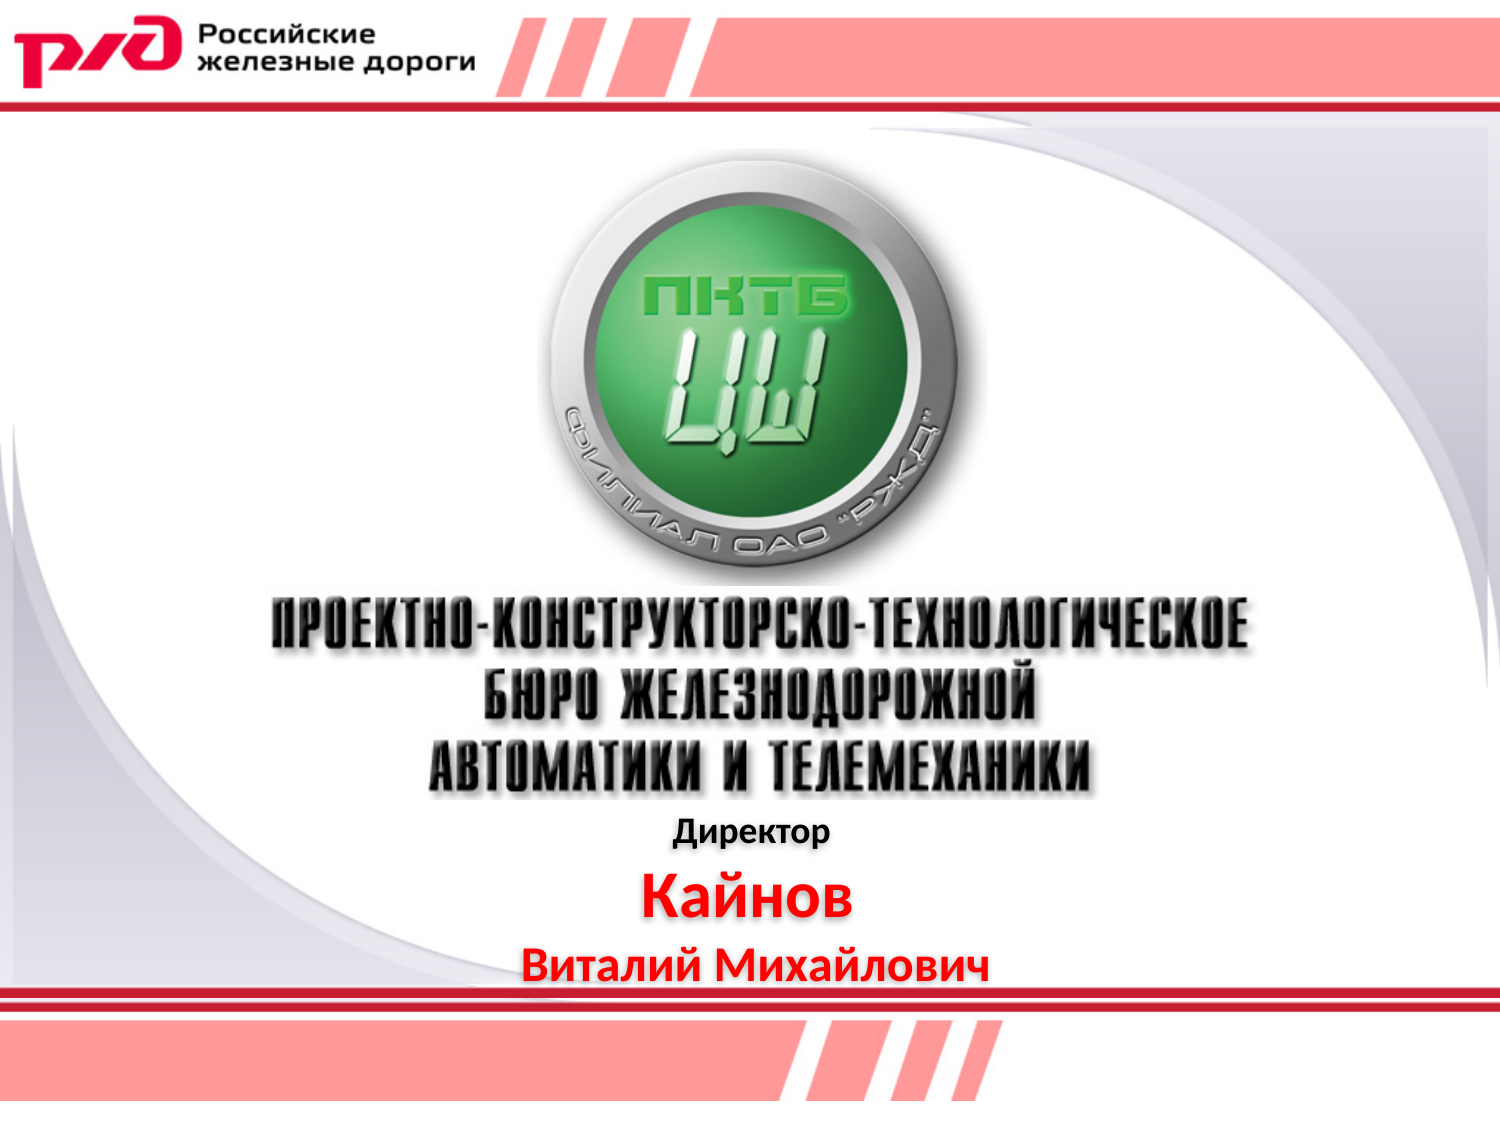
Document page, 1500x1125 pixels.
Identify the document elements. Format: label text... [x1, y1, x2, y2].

picture [0, 0, 1500, 1125]
text_box Директор Кайнов Виталий Михайлович [53, 798, 1459, 985]
